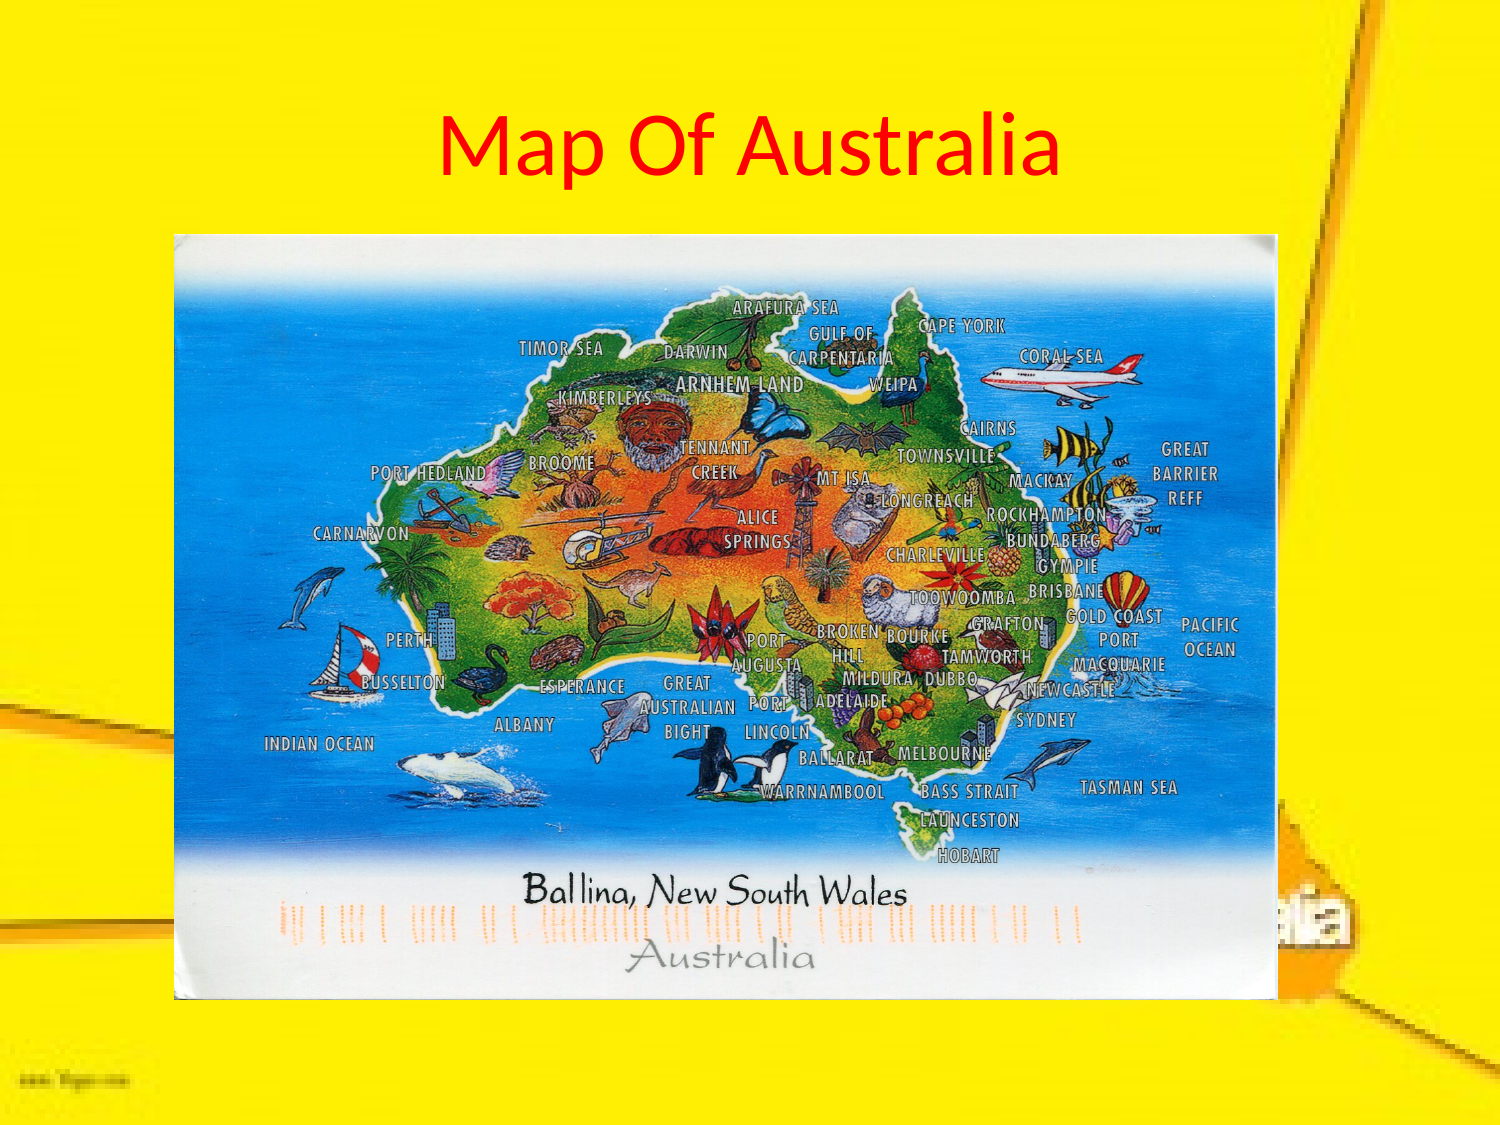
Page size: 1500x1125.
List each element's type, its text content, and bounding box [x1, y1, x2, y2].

picture [0, 0, 1500, 1125]
title Map Of Australia [75, 45, 1425, 233]
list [174, 234, 1278, 1000]
